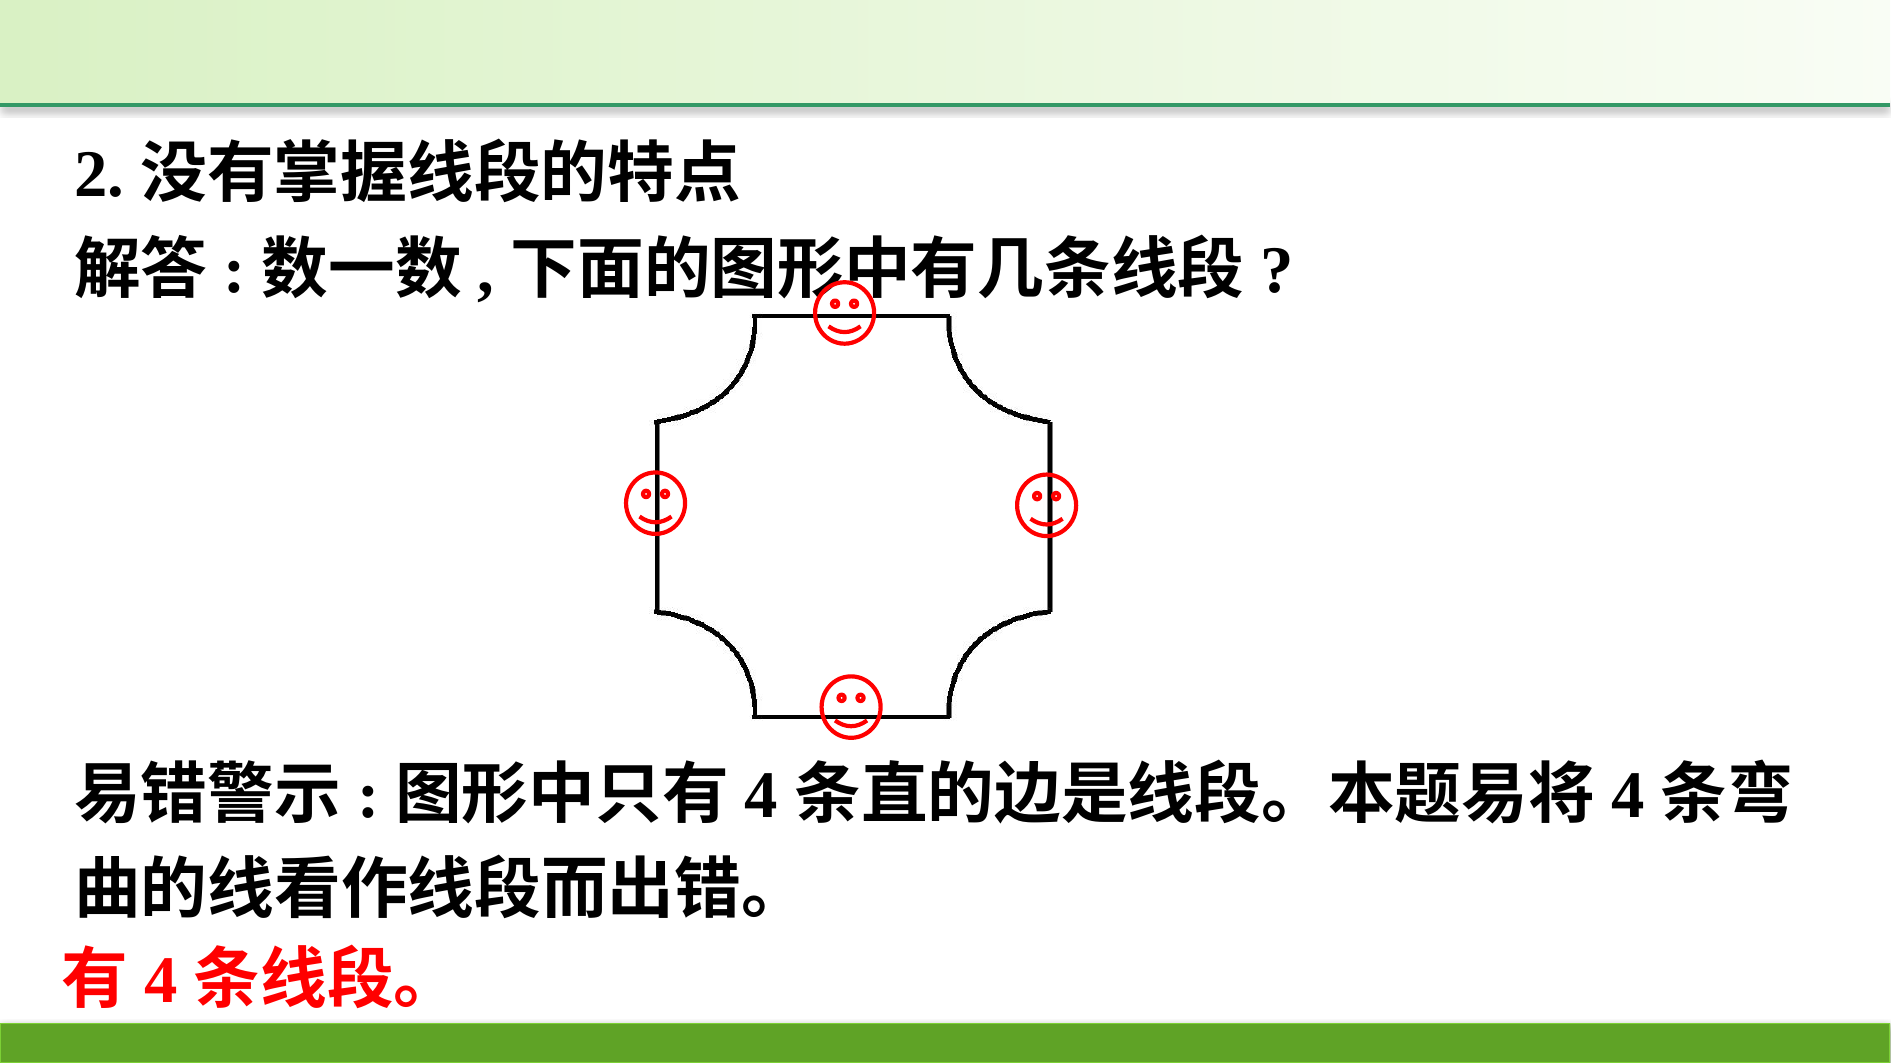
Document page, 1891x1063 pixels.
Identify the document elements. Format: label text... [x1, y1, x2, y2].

text_box [1057, 474, 1079, 537]
picture [649, 312, 1053, 724]
text_box [813, 280, 877, 311]
text_box 2.没有掌握线段的特点 解答:数一数,下面的图形中有几条线段? [59, 106, 1833, 313]
text_box 有4条线段。 [46, 912, 491, 1023]
text_box [830, 732, 872, 740]
text_box 易错警示:图形中只有4条直的边是线段。本题易将4条弯曲的线看作线段而出错。 [59, 727, 1833, 934]
text_box [623, 472, 644, 534]
